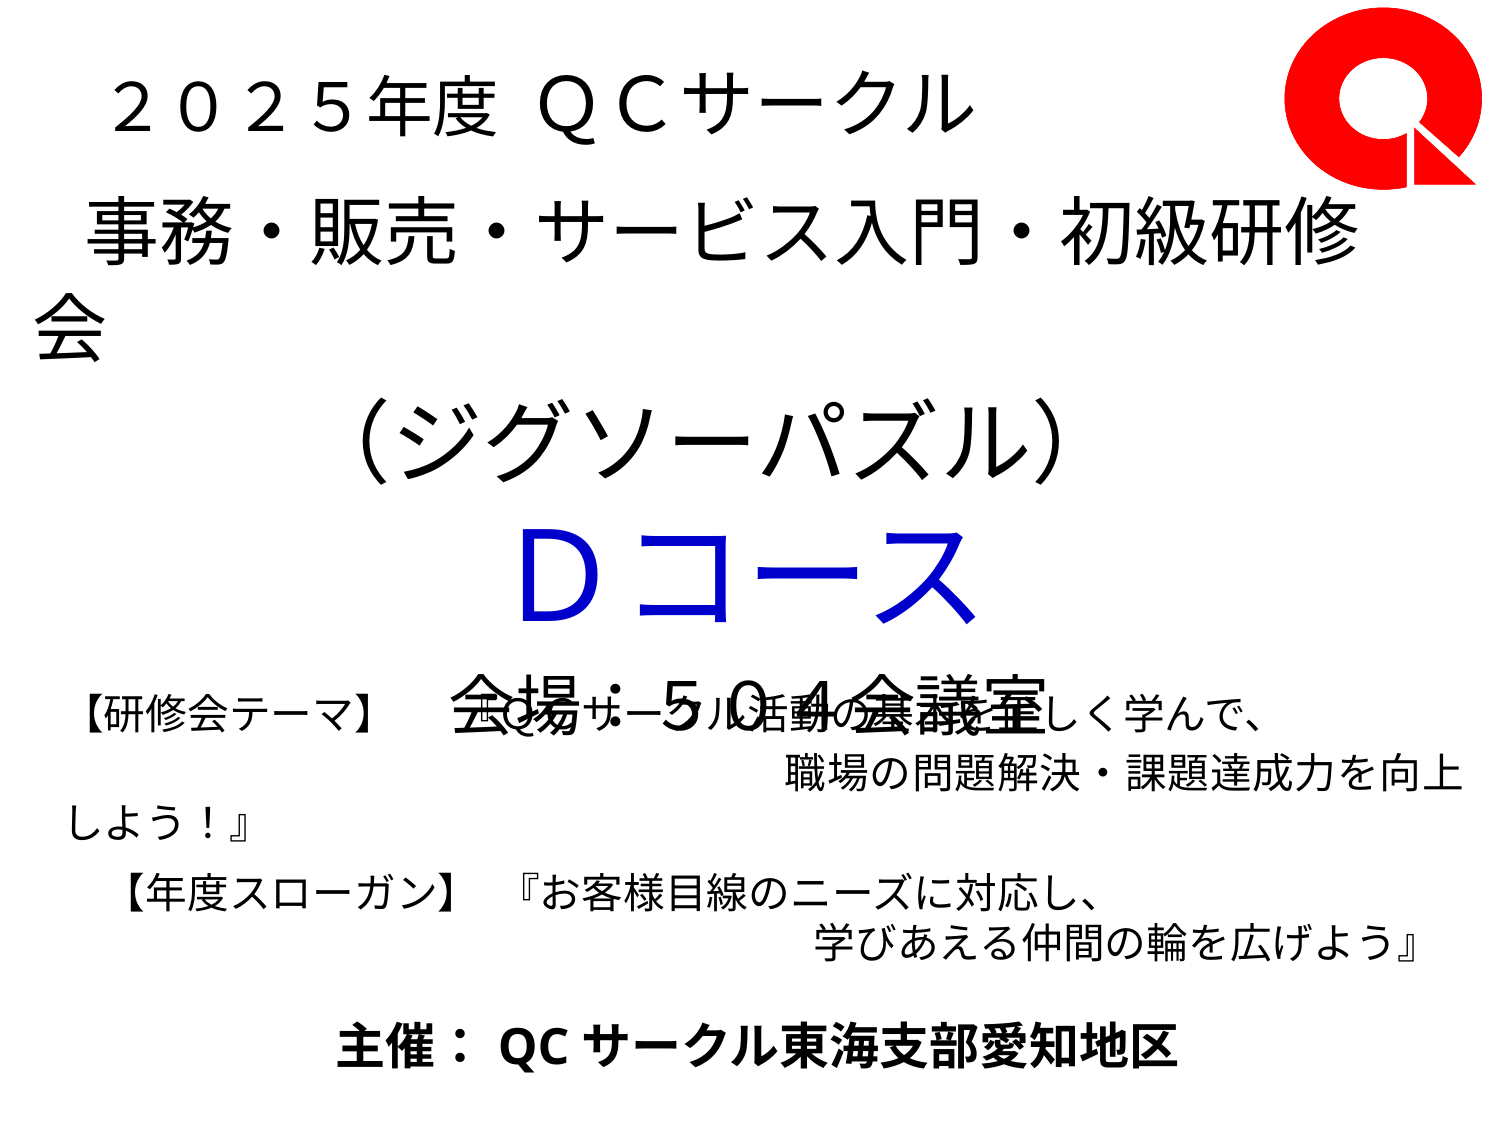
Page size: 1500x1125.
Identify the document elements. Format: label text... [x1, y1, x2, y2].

text_box ２０２５年度 ＱＣサークル 事務・販売・サービス入門・初級研修会 （ジグソーパズル） Ｄコース 会場：５０４会議室 [17, 49, 1447, 680]
text_box 【研修会テーマ】 『ＱＣサークル活動の基本を正しく学んで、 職場の問題解決・課題達成力を向上しよう！』 【年度スローガン】 『お客様目線のニーズに対応し、 学びあえる仲間の輪を広げよう』 [17, 680, 1480, 975]
picture [1283, 6, 1483, 191]
text_box 主催：QCサークル東海支部愛知地区 [167, 1007, 1348, 1082]
